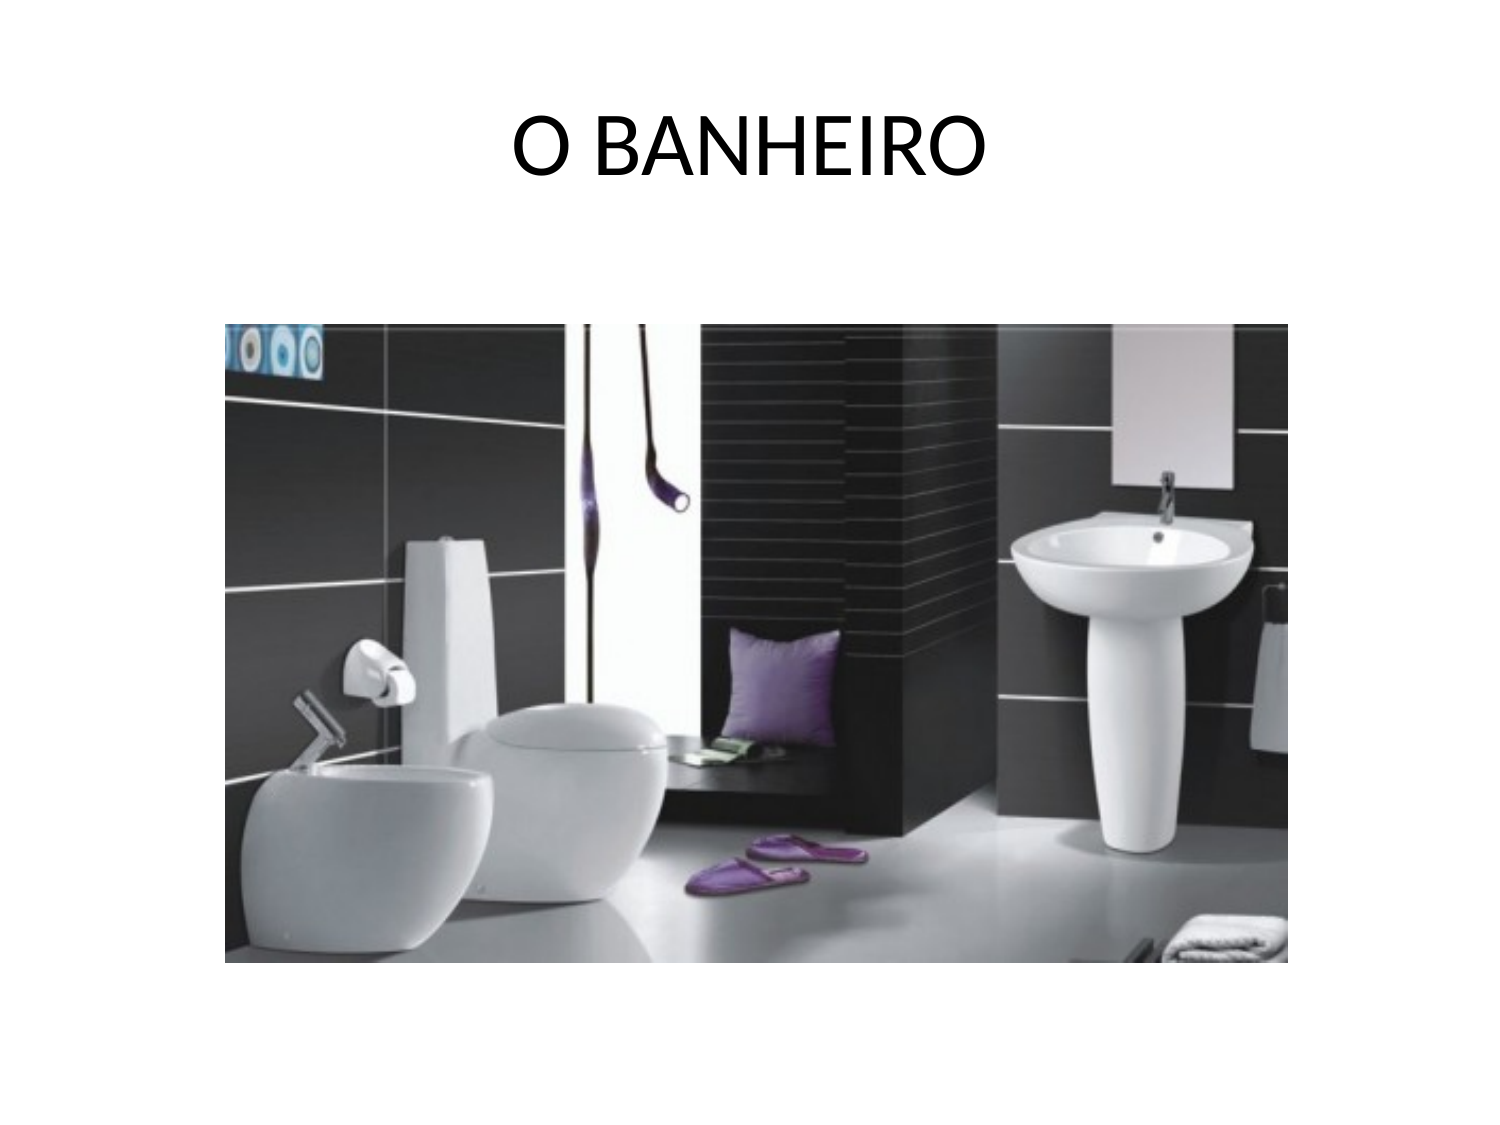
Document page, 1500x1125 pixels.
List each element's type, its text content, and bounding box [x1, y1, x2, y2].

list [224, 324, 1288, 963]
title O BANHEIRO [75, 45, 1425, 233]
